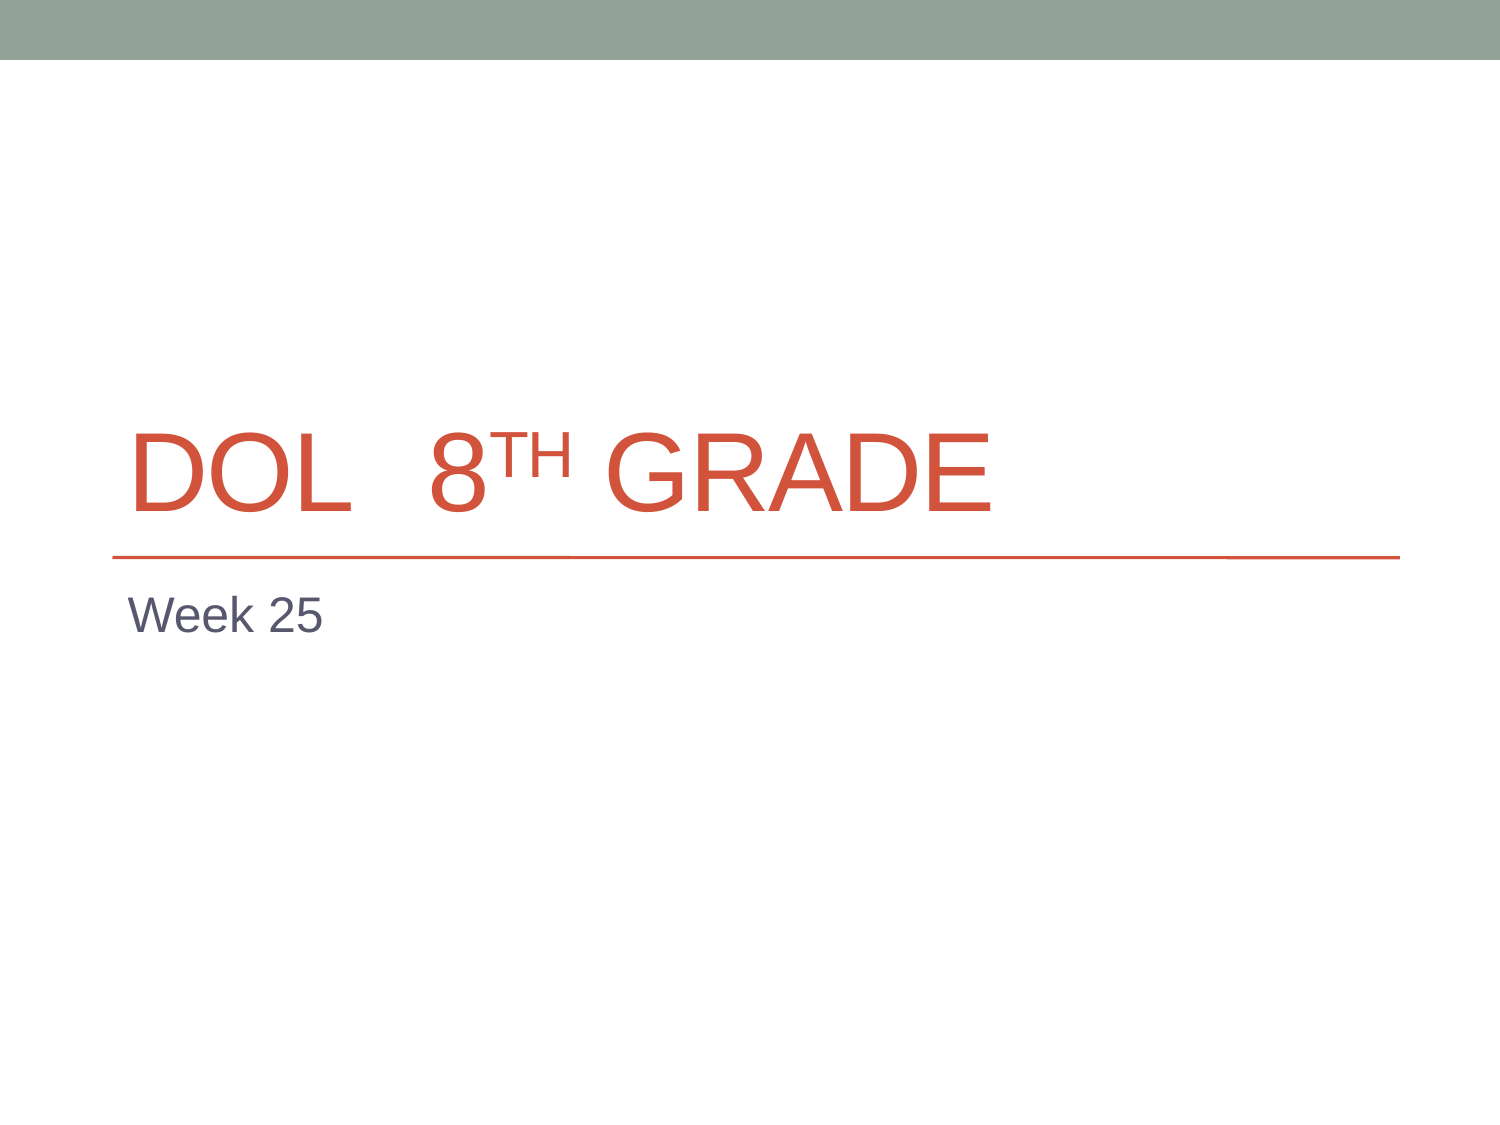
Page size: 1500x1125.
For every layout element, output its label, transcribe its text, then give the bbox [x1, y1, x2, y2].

title Dol 8th grade [112, 224, 1400, 542]
subtitle Week 25 [112, 575, 1163, 863]
